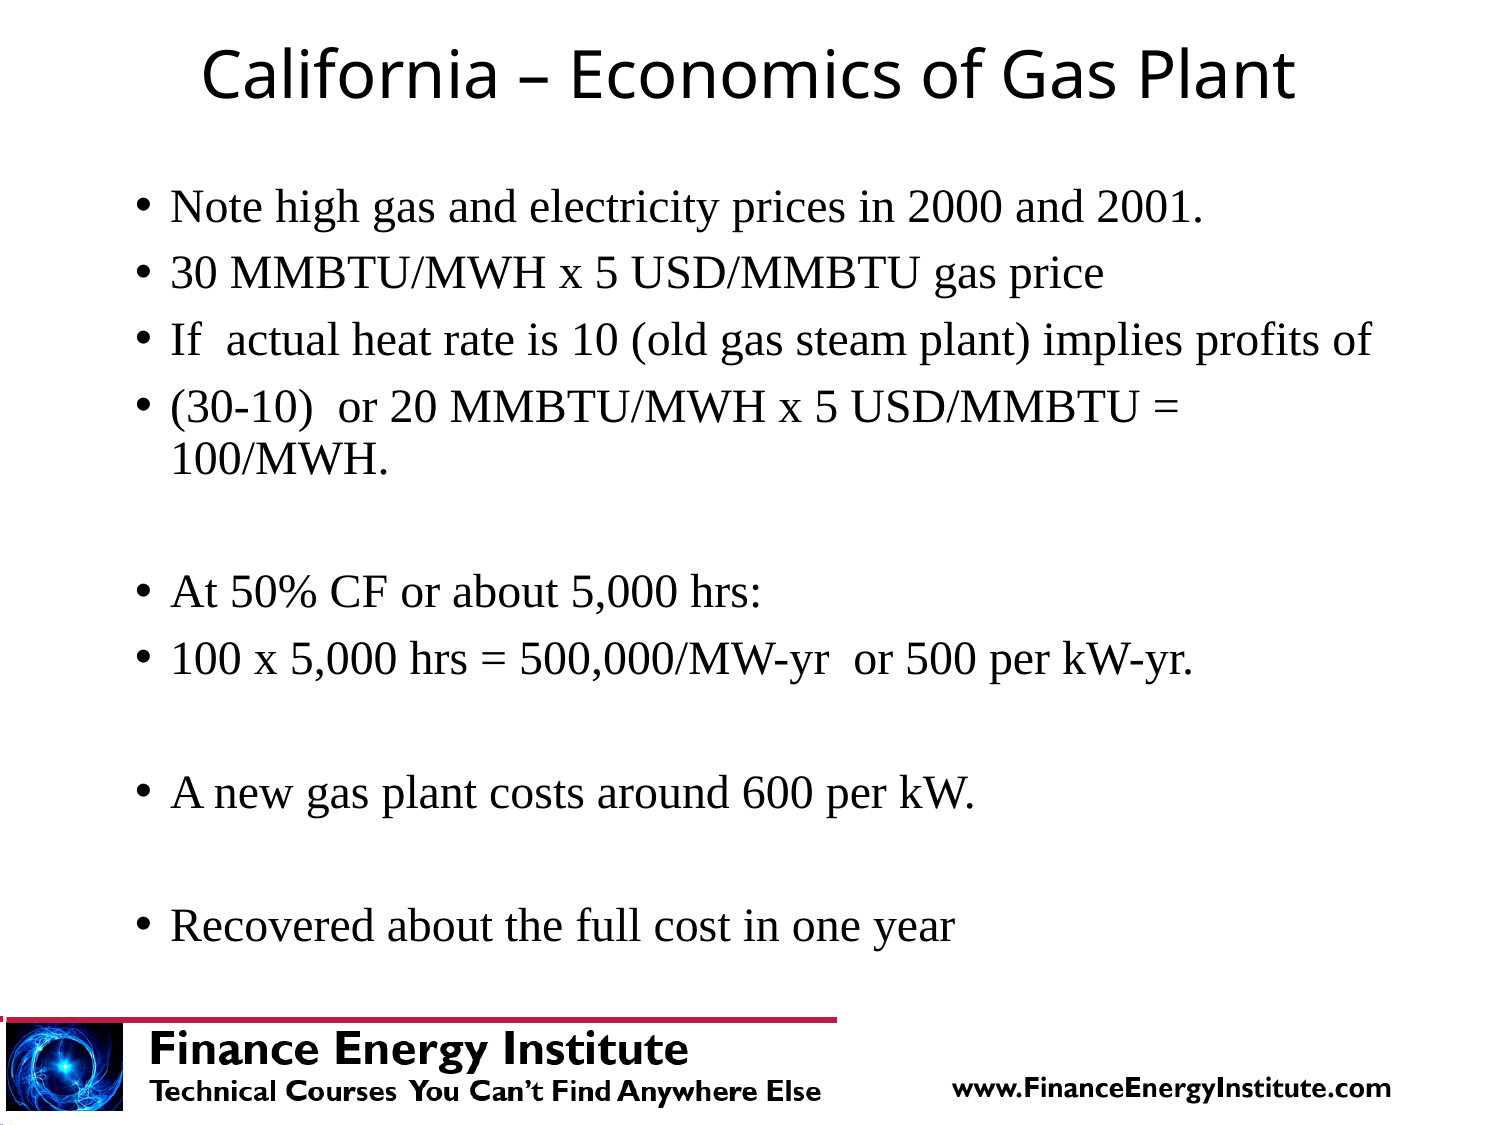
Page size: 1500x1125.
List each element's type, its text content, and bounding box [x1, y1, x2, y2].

title California – Economics of Gas Plant [120, 20, 1378, 134]
picture [0, 1006, 837, 1125]
list Note high gas and electricity prices in 2000 and 2001. 30 MMBTU/MWH x 5 USD/MMBTU gas price If actual heat rate is 10 (old gas steam plant) implies profits of (30-10) or 20 MMBTU/MWH x 5 USD/MMBTU = 100/MWH. At 50% CF or about 5,000 hrs: 100 x 5,000 hrs = 500,000/MW-yr or 500 per kW-yr. A new gas plant costs around 600 per kW. Recovered about the full cost in one year [120, 173, 1417, 980]
picture [947, 1071, 1400, 1108]
